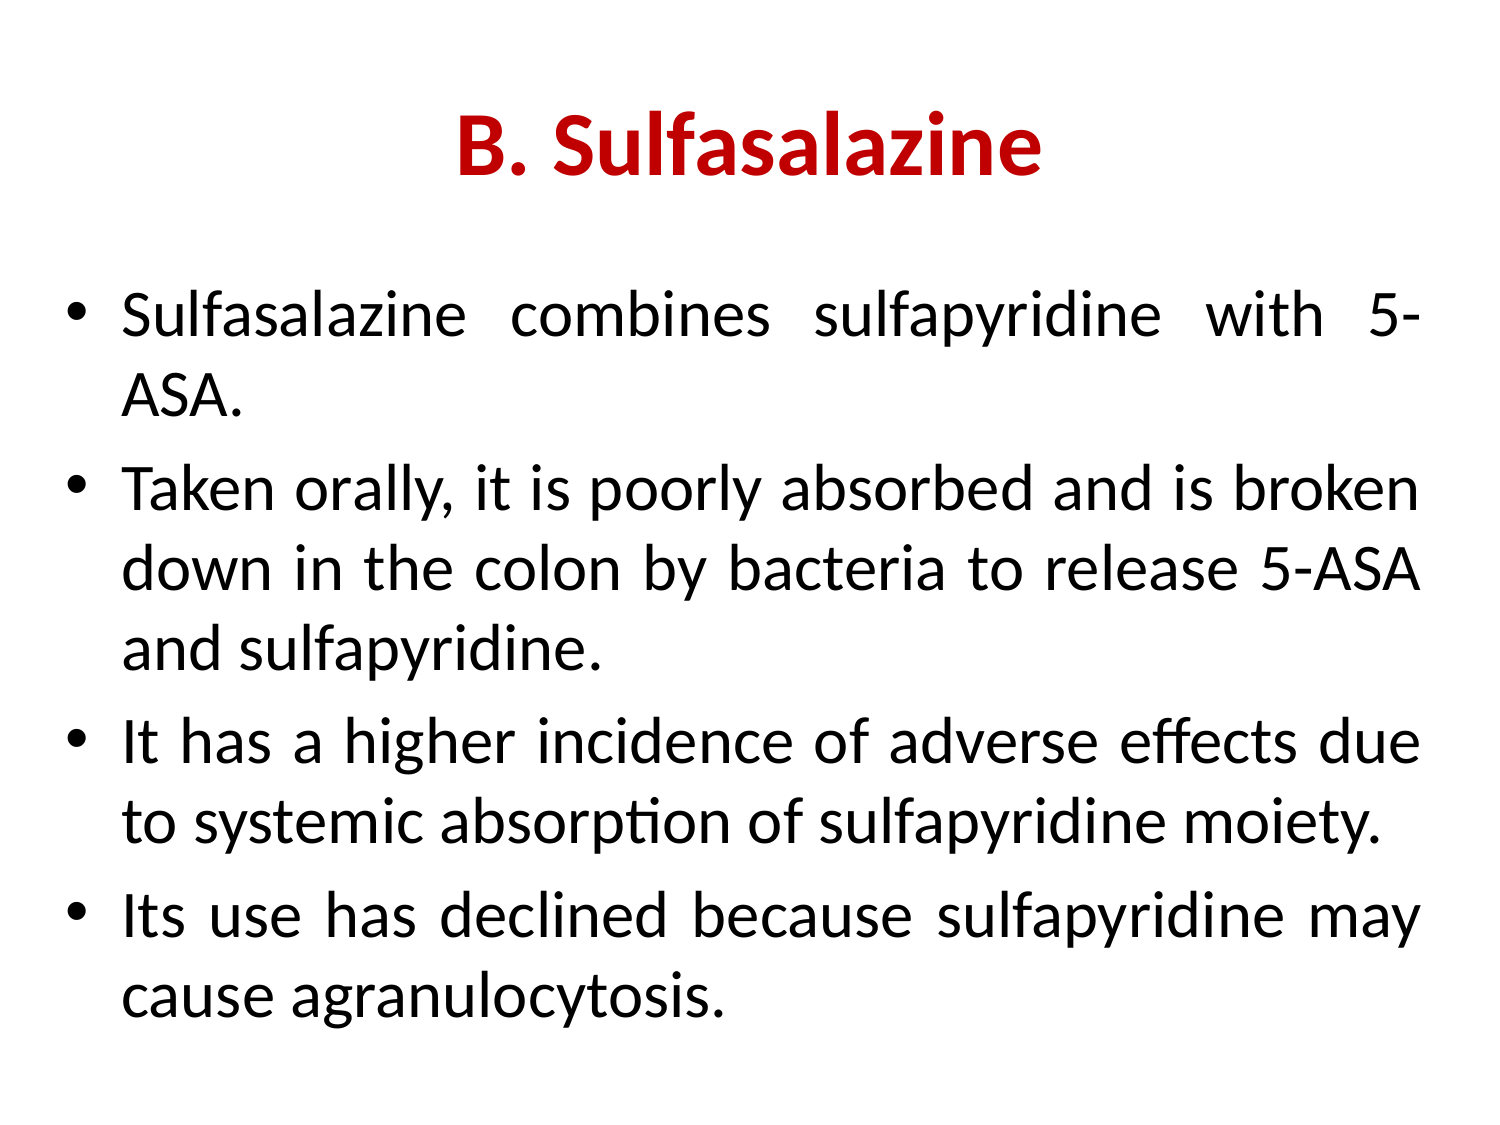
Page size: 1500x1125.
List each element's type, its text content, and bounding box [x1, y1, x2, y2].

list Sulfasalazine combines sulfapyridine with 5-ASA. Taken orally, it is poorly absorbed and is broken down in the colon by bacteria to release 5-ASA and sulfapyridine. It has a higher incidence of adverse effects due to systemic absorption of sulfapyridine moiety. Its use has declined because sulfapyridine may cause agranulocytosis. [50, 262, 1438, 1075]
title B. Sulfasalazine [75, 45, 1425, 233]
